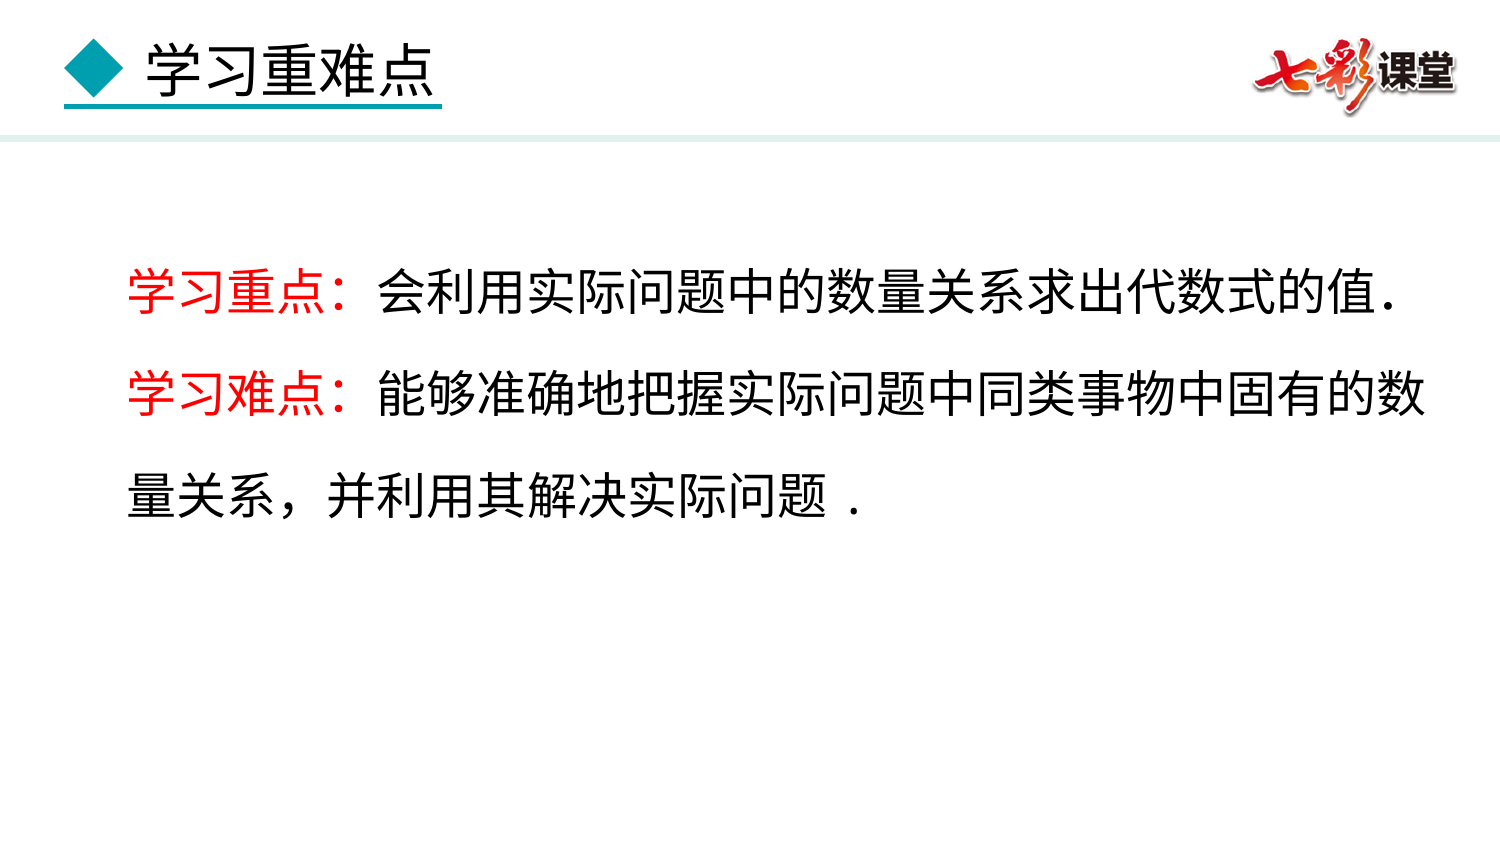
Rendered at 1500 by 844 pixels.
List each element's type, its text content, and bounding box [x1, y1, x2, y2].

picture [1249, 32, 1461, 118]
text_box 学习重点：会利用实际问题中的数量关系求出代数式的值． 学习难点：能够准确地把握实际问题中同类事物中固有的数量关系，并利用其解决实际问题. [112, 211, 1491, 533]
